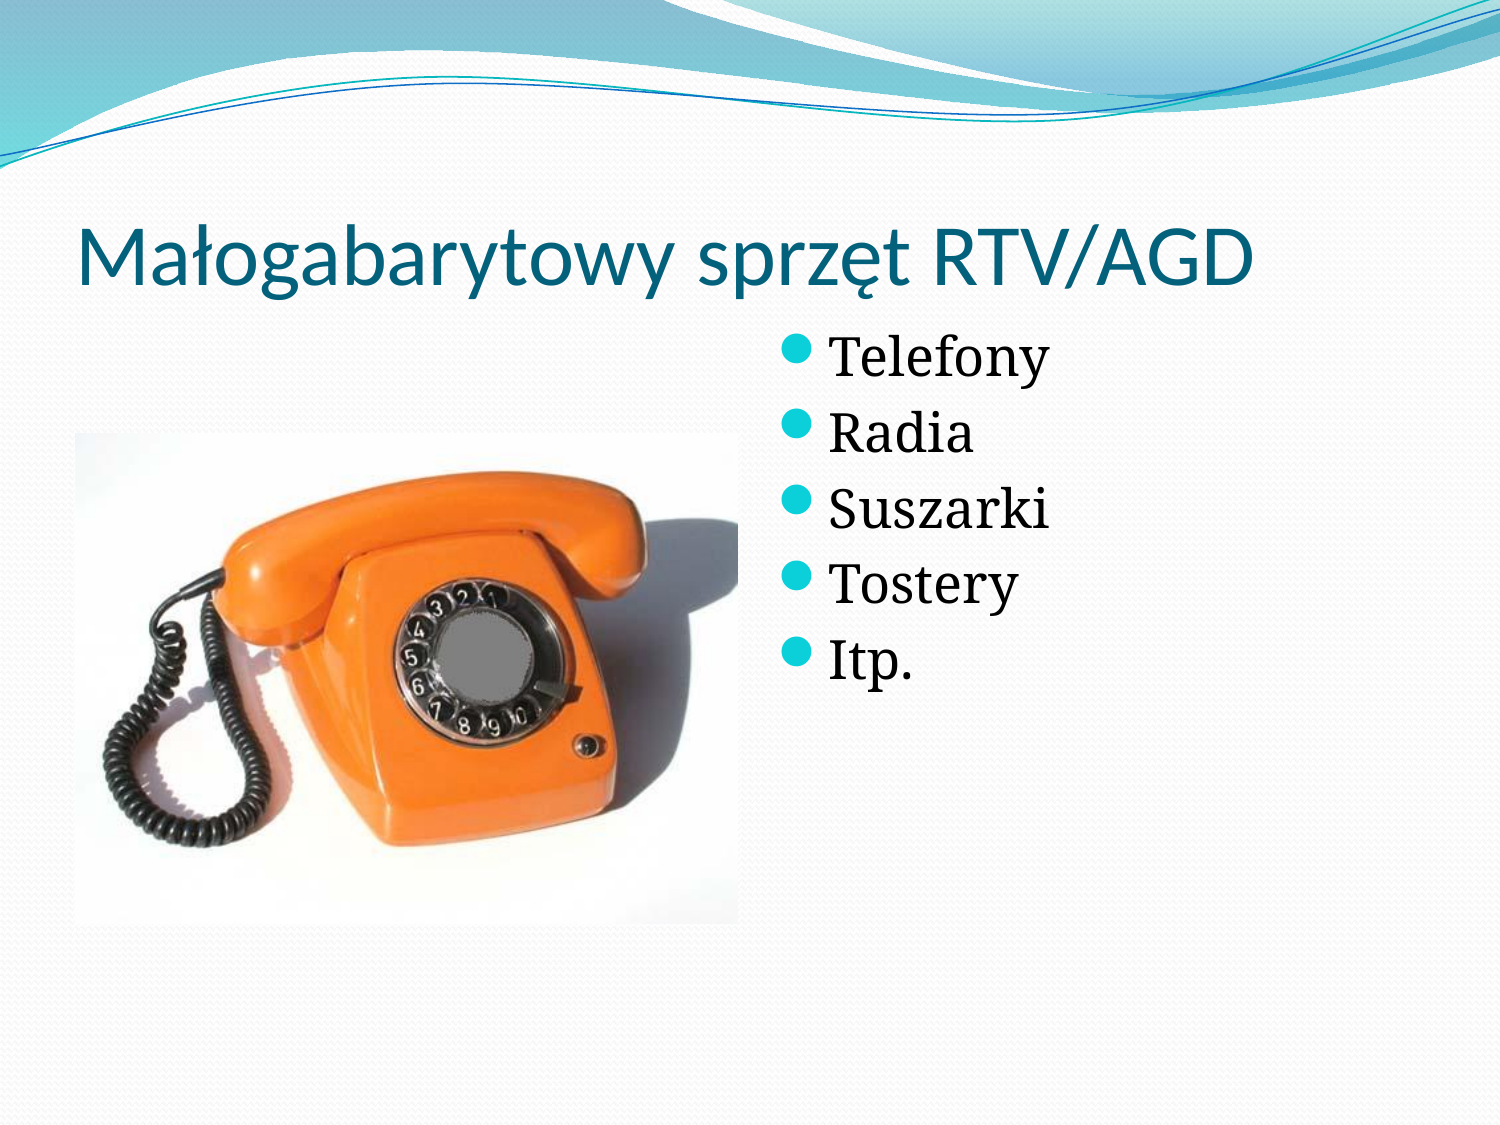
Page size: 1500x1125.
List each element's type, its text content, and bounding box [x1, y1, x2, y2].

title Małogabarytowy sprzęt RTV/AGD [75, 115, 1425, 303]
list Telefony Radia Suszarki Tostery Itp. [762, 314, 1425, 1043]
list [74, 433, 738, 925]
